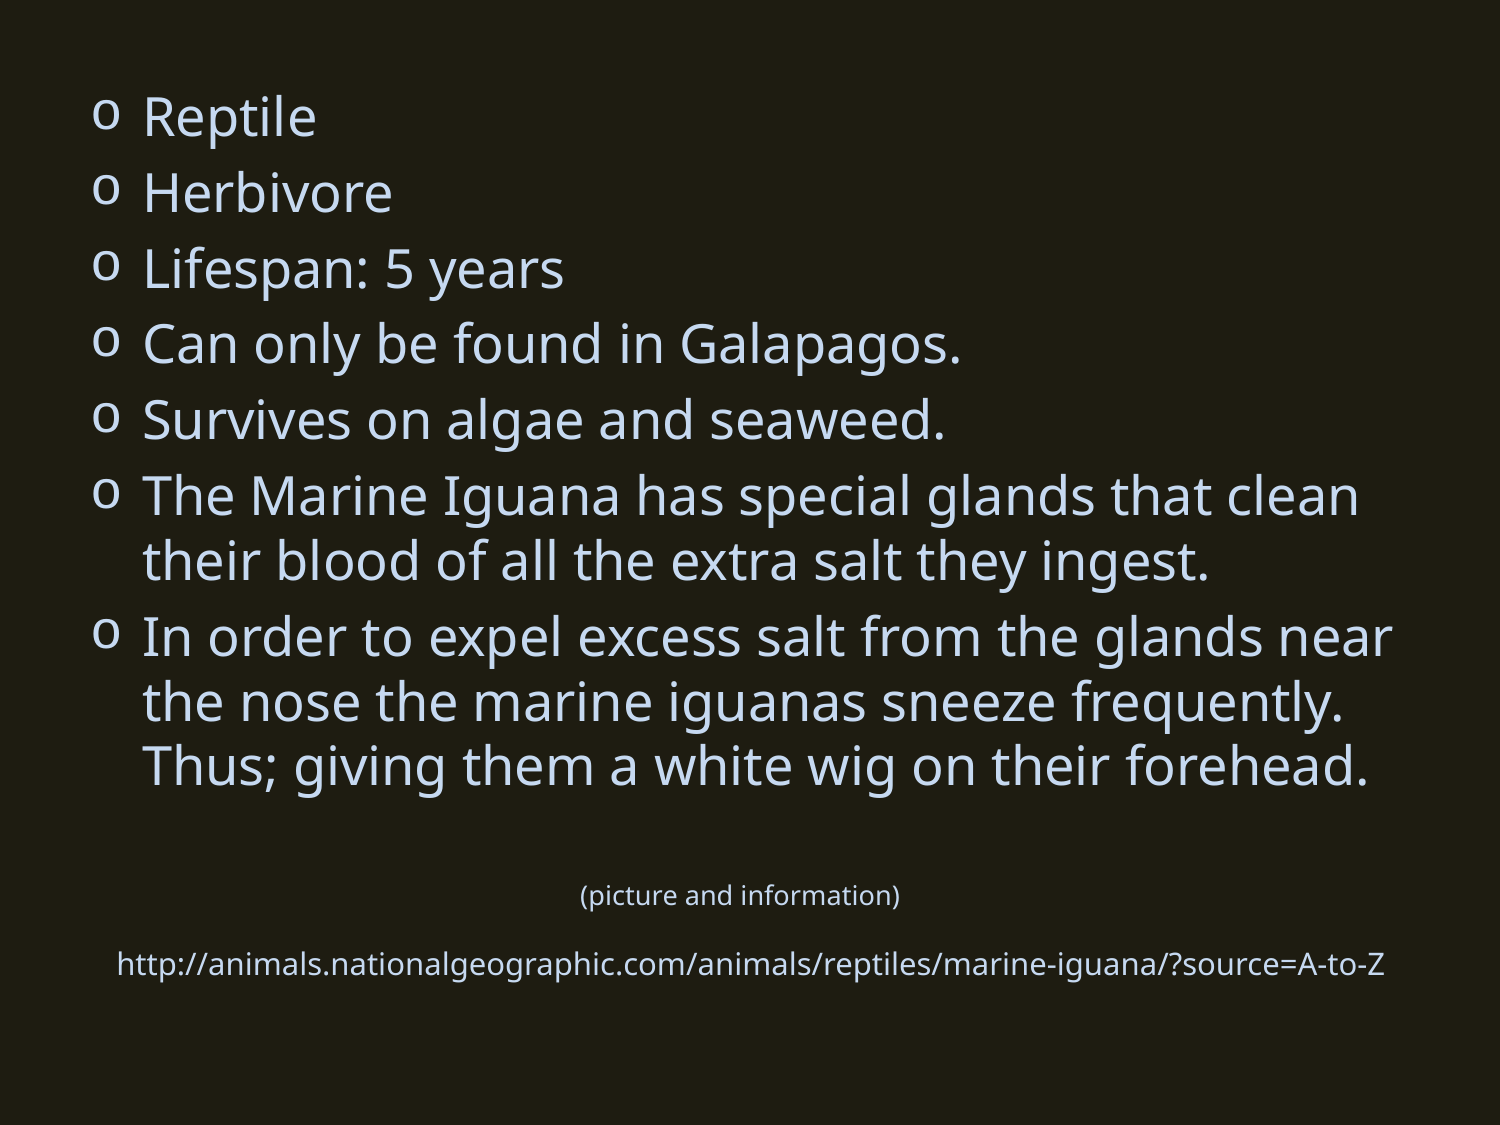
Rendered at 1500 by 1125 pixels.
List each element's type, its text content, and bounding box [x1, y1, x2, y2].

list Reptile Herbivore Lifespan: 5 years Can only be found in Galapagos. Survives on algae and seaweed. The Marine Iguana has special glands that clean their blood of all the extra salt they ingest. In order to expel excess salt from the glands near the nose the marine iguanas sneeze frequently. Thus; giving them a white wig on their forehead. (picture and information) http://animals.nationalgeographic.com/animals/reptiles/marine-iguana/?source=A-to-Z [75, 75, 1413, 1100]
